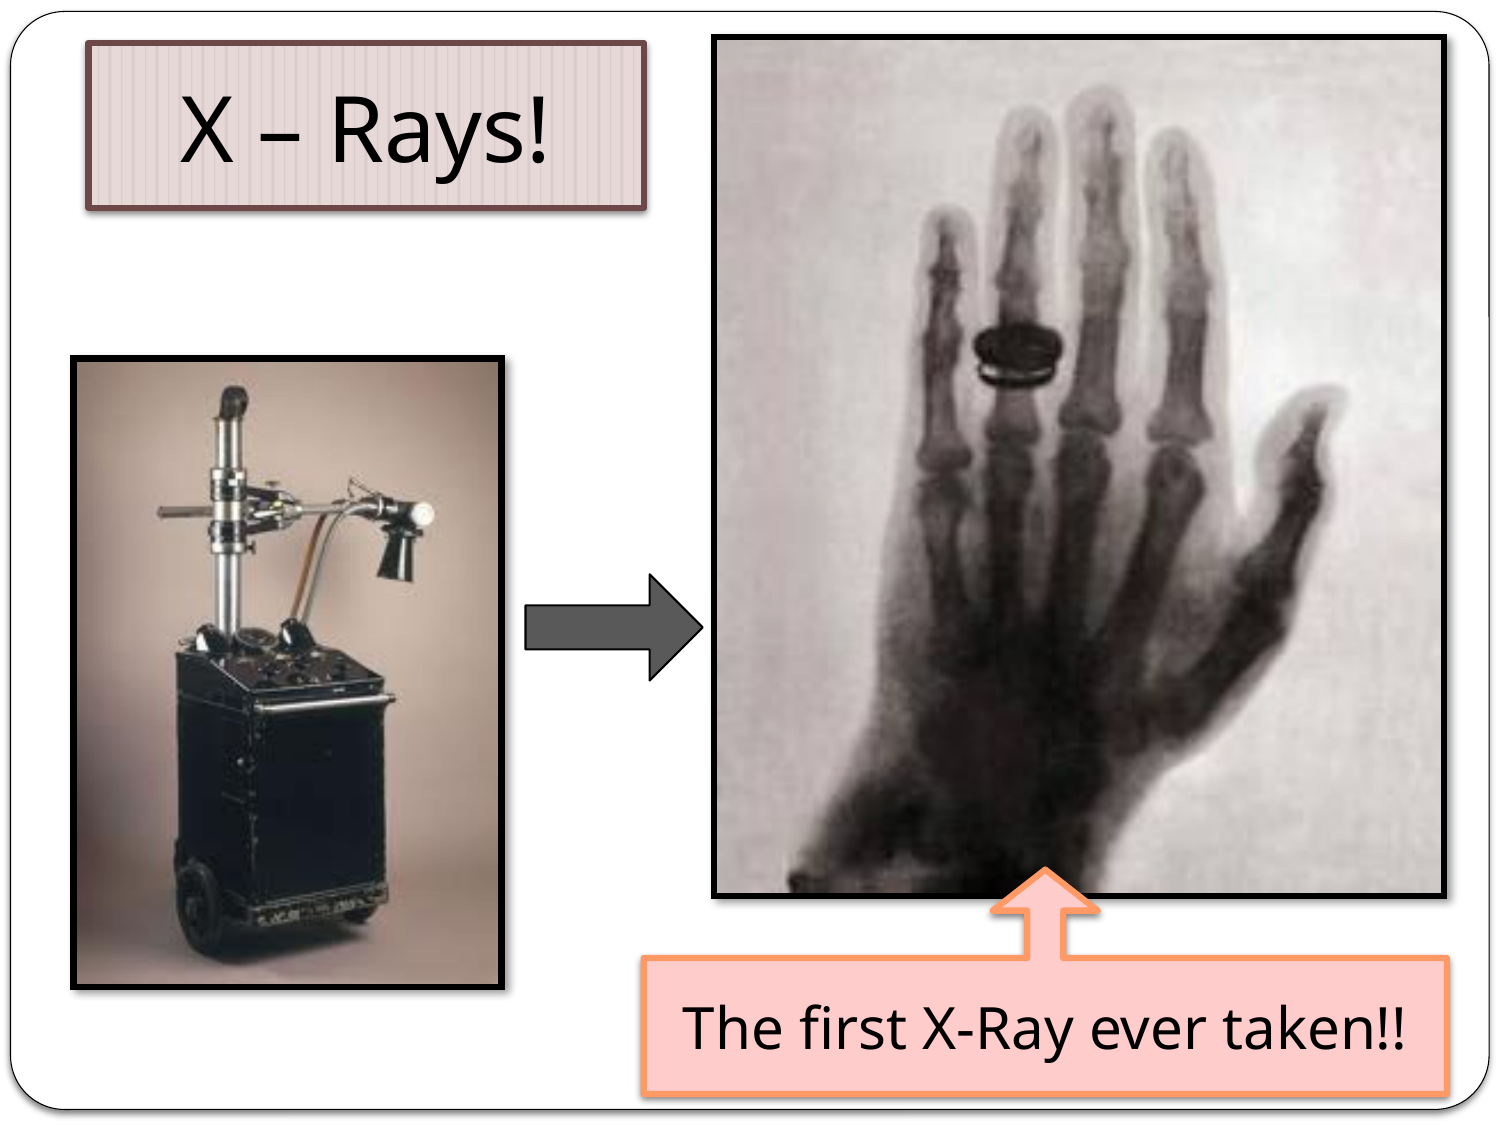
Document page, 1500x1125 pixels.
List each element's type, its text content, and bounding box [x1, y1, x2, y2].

text_box The first X-Ray ever taken!! [642, 903, 1448, 1095]
text_box [524, 573, 704, 682]
picture [76, 361, 499, 985]
picture [717, 40, 1442, 894]
text_box X – Rays! [88, 42, 644, 209]
